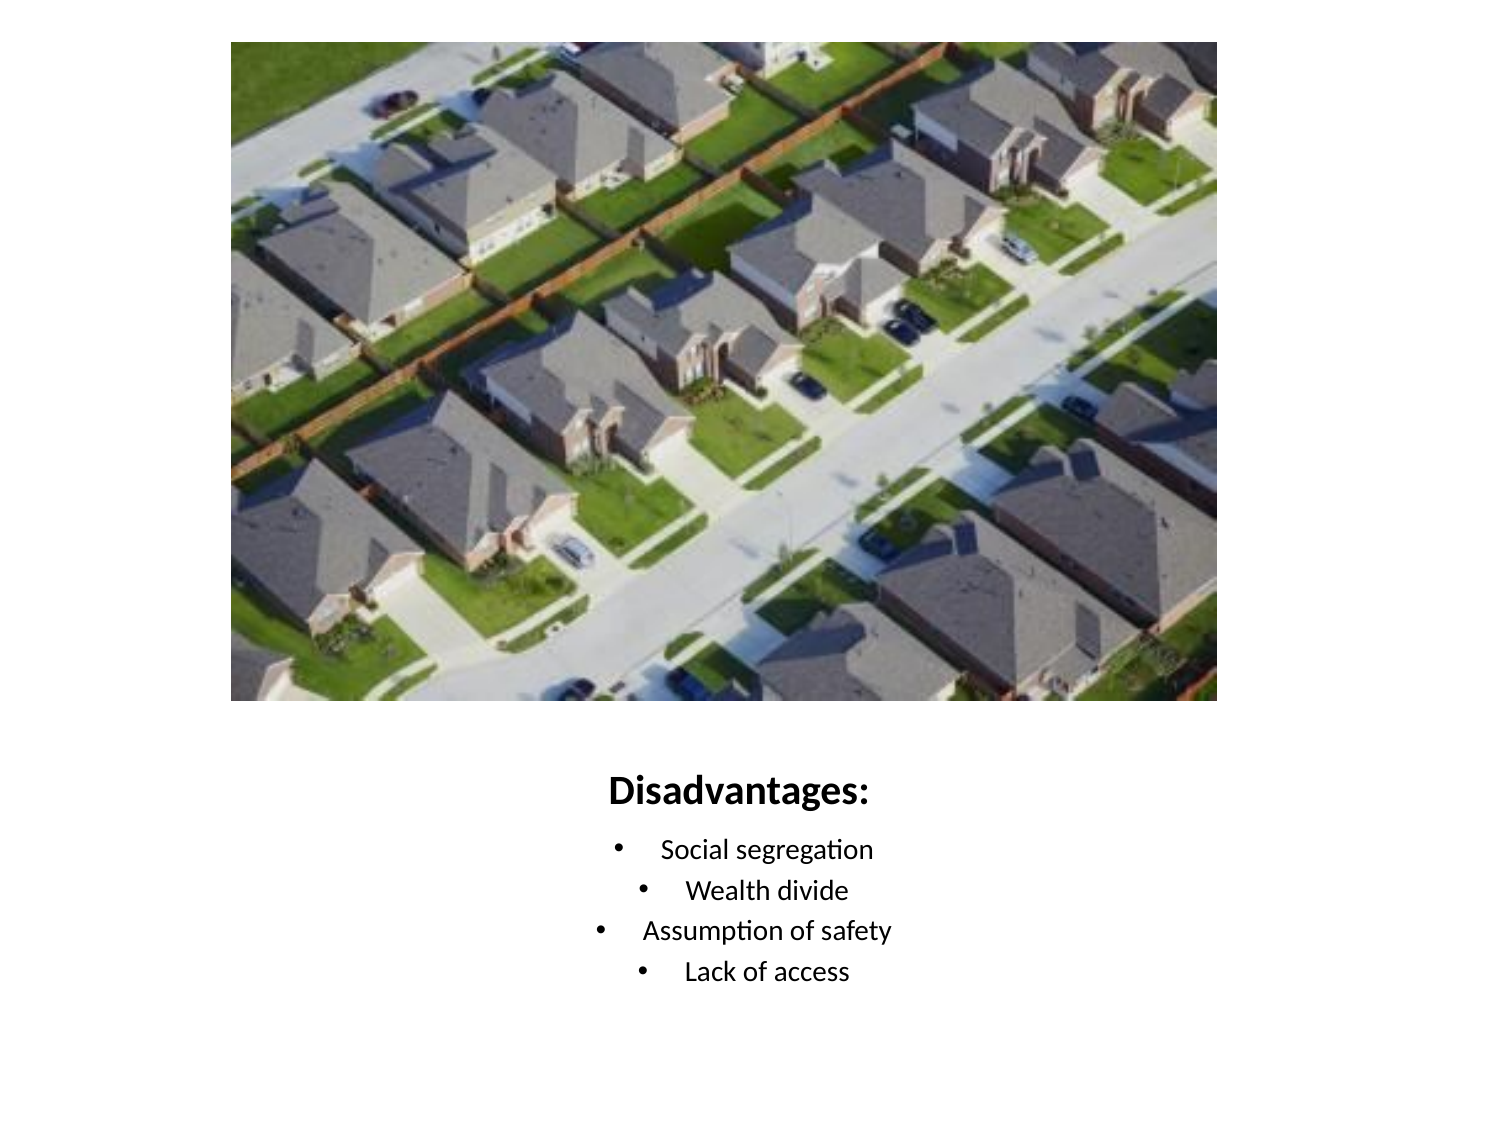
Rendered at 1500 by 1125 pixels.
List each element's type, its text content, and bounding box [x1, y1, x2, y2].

title Disadvantages: [289, 780, 1190, 821]
picture [231, 42, 1217, 776]
list Social segregation Wealth divide Assumption of safety Lack of access [294, 822, 1194, 1013]
